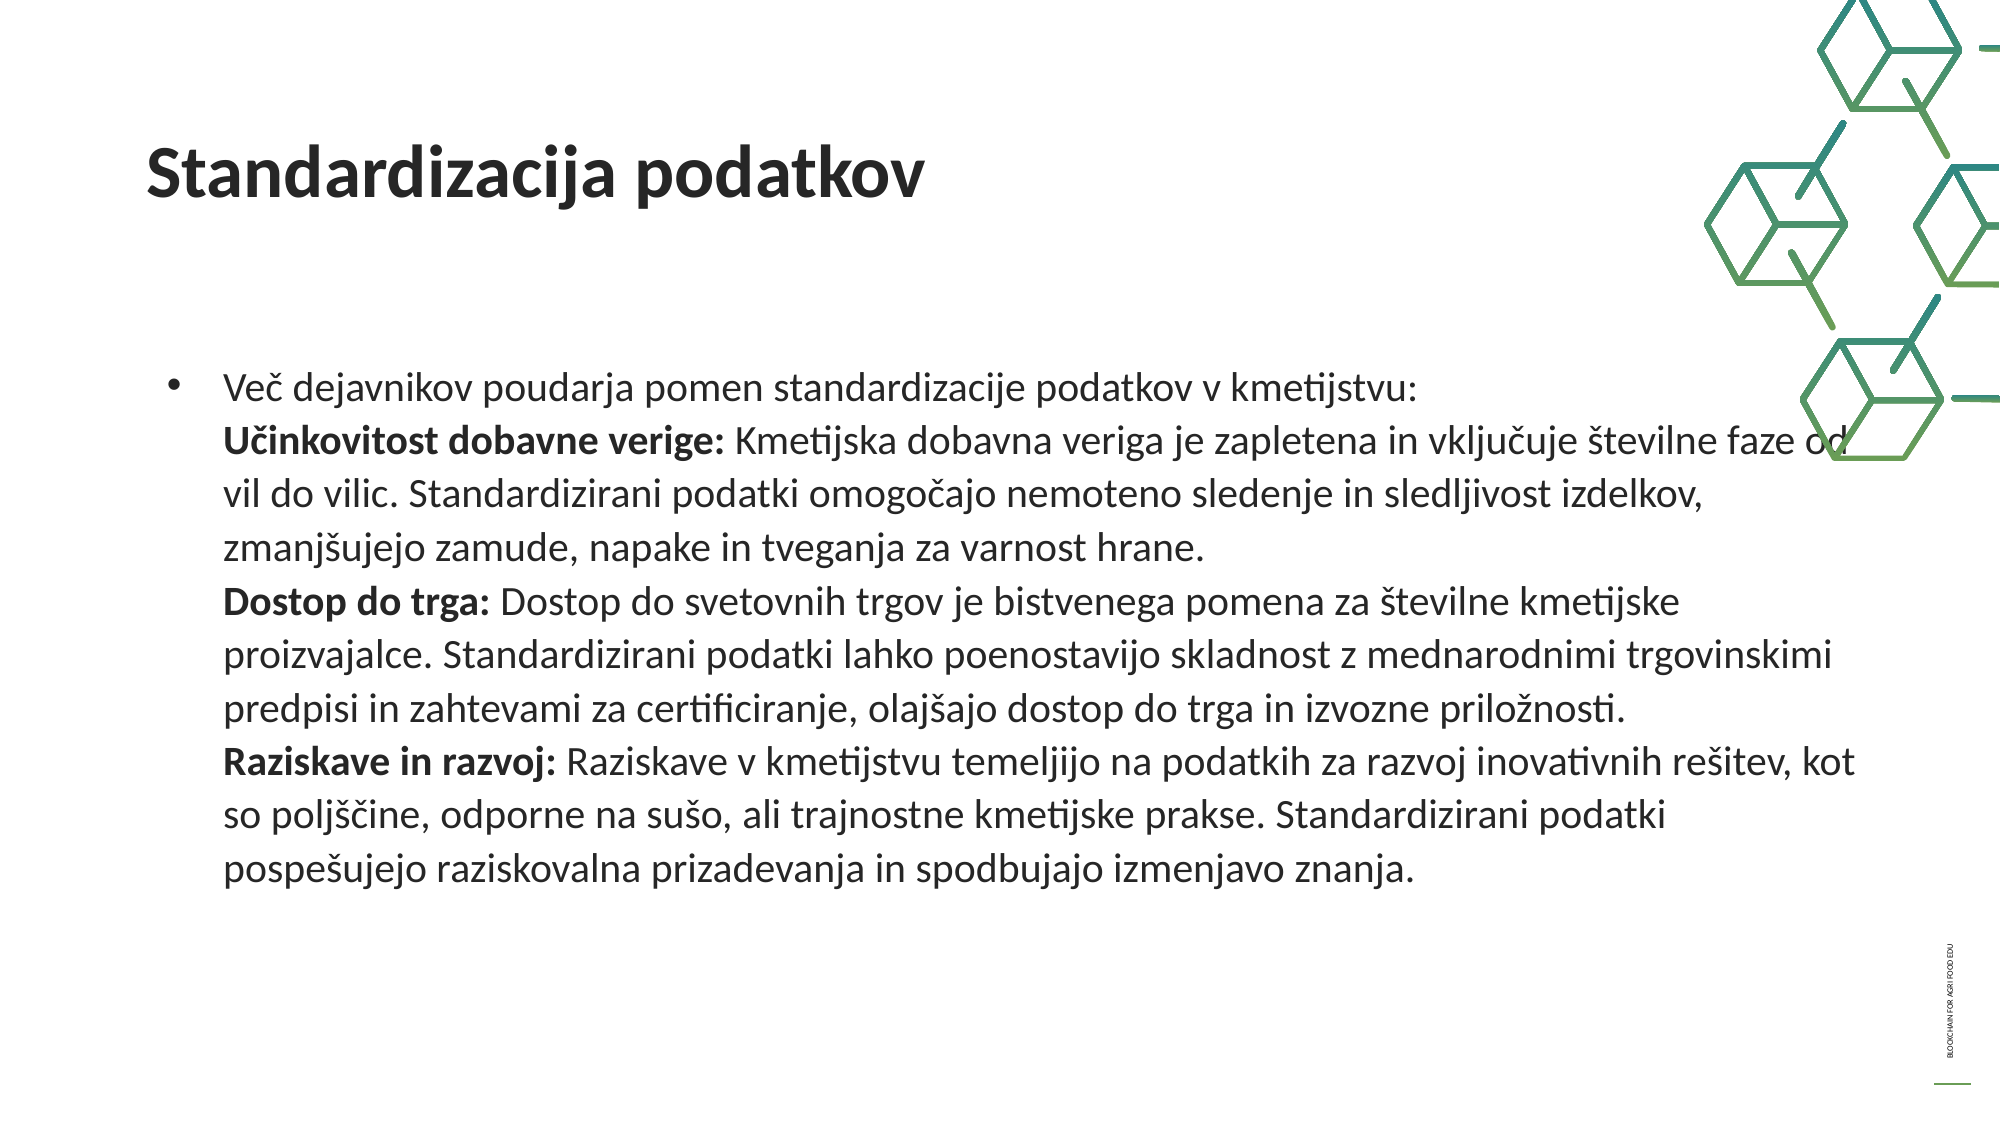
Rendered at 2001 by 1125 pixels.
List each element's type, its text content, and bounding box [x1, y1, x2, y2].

list Več dejavnikov poudarja pomen standardizacije podatkov v kmetijstvu: Učinkovitost dobavne verige: Kmetijska dobavna veriga je zapletena in vključuje številne faze od vil do vilic. Standardizirani podatki omogočajo nemoteno sledenje in sledljivost izdelkov, zmanjšujejo zamude, napake in tveganja za varnost hrane. Dostop do trga: Dostop do svetovnih trgov je bistvenega pomena za številne kmetijske proizvajalce. Standardizirani podatki lahko poenostavijo skladnost z mednarodnimi trgovinskimi predpisi in zahtevami za certificiranje, olajšajo dostop do trga in izvozne priložnosti. Raziskave in razvoj: Raziskave v kmetijstvu temeljijo na podatkih za razvoj inovativnih rešitev, kot so poljščine, odporne na sušo, ali trajnostne kmetijske prakse. Standardizirani podatki pospešujejo raziskovalna prizadevanja in spodbujajo izmenjavo znanja. [151, 348, 1890, 980]
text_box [1703, 0, 2000, 462]
list Standardizacija podatkov [130, 124, 1698, 337]
